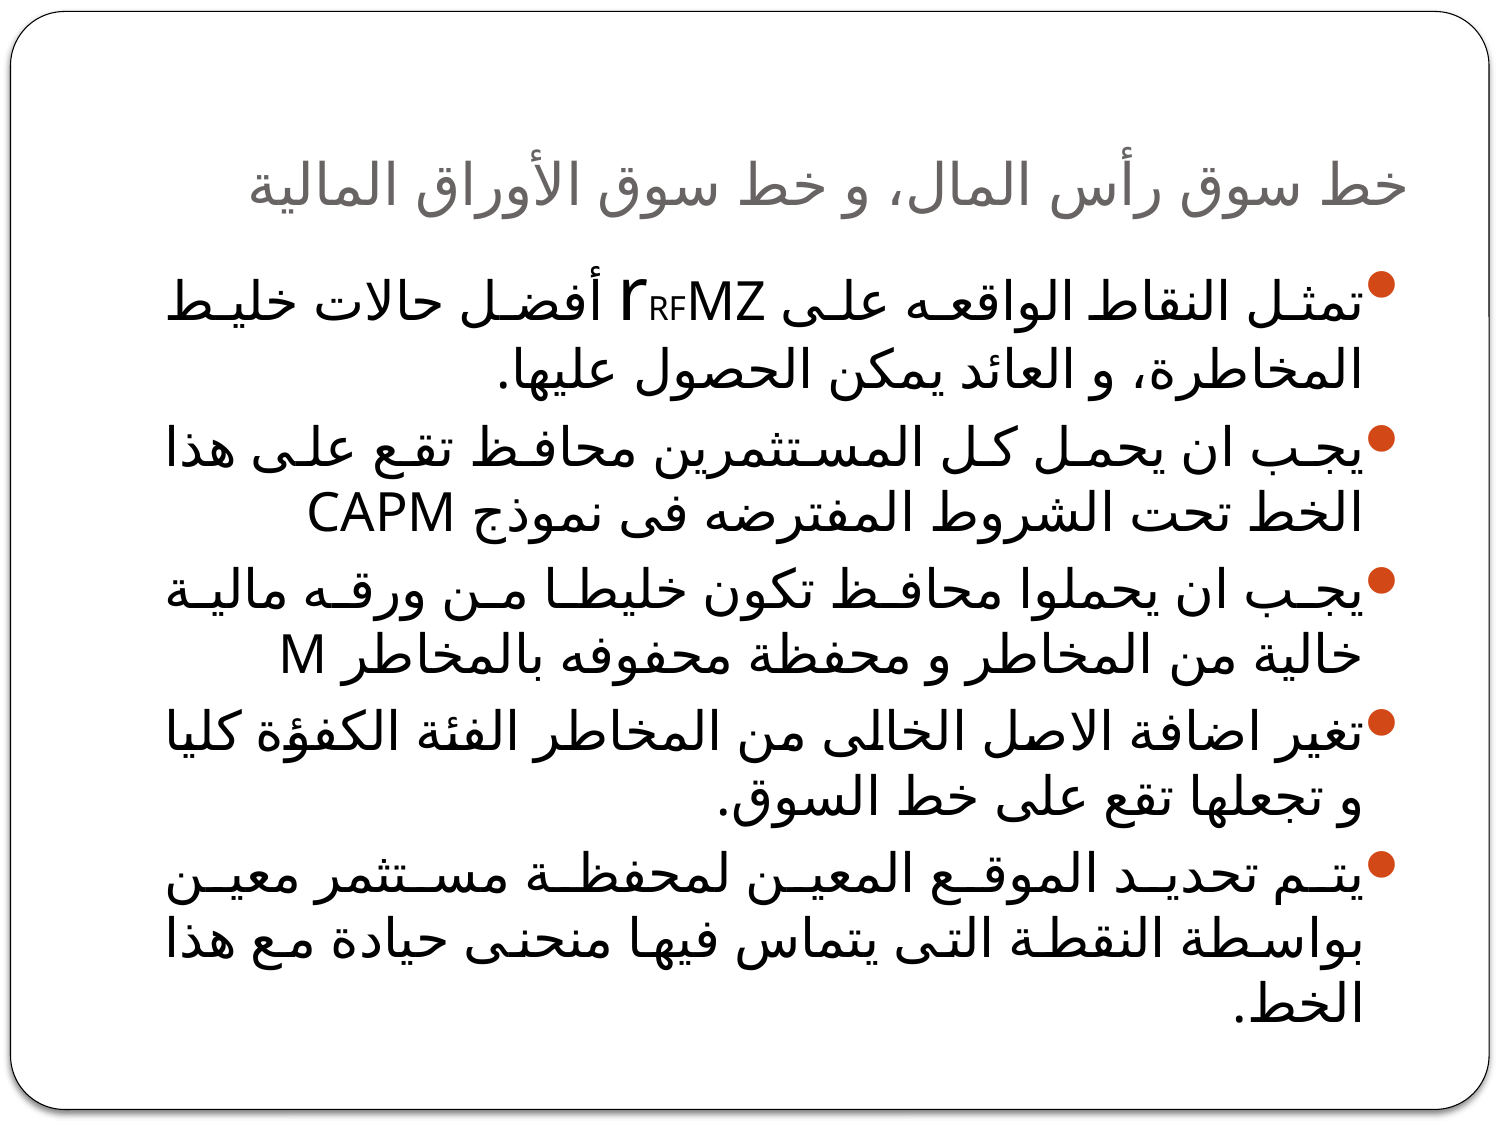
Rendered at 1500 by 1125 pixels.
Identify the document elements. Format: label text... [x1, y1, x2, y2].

title خط سوق رأس المال، و خط سوق الأوراق المالية [75, 45, 1425, 233]
list تمثل النقاط الواقعه على rRFMZ أفضل حالات خليط المخاطرة، و العائد يمكن الحصول عليها. يجب ان يحمل كل المستثمرين محافظ تقع على هذا الخط تحت الشروط المفترضه فى نموذج CAPM يجب ان يحملوا محافظ تكون خليطا من ورقه مالية خالية من المخاطر و محفظة محفوفه بالمخاطر M تغير اضافة الاصل الخالى من المخاطر الفئة الكفؤة كليا و تجعلها تقع على خط السوق. يتم تحديد الموقع المعين لمحفظة مستثمر معين بواسطة النقطة التى يتماس فيها منحنى حيادة مع هذا الخط. [150, 237, 1425, 988]
